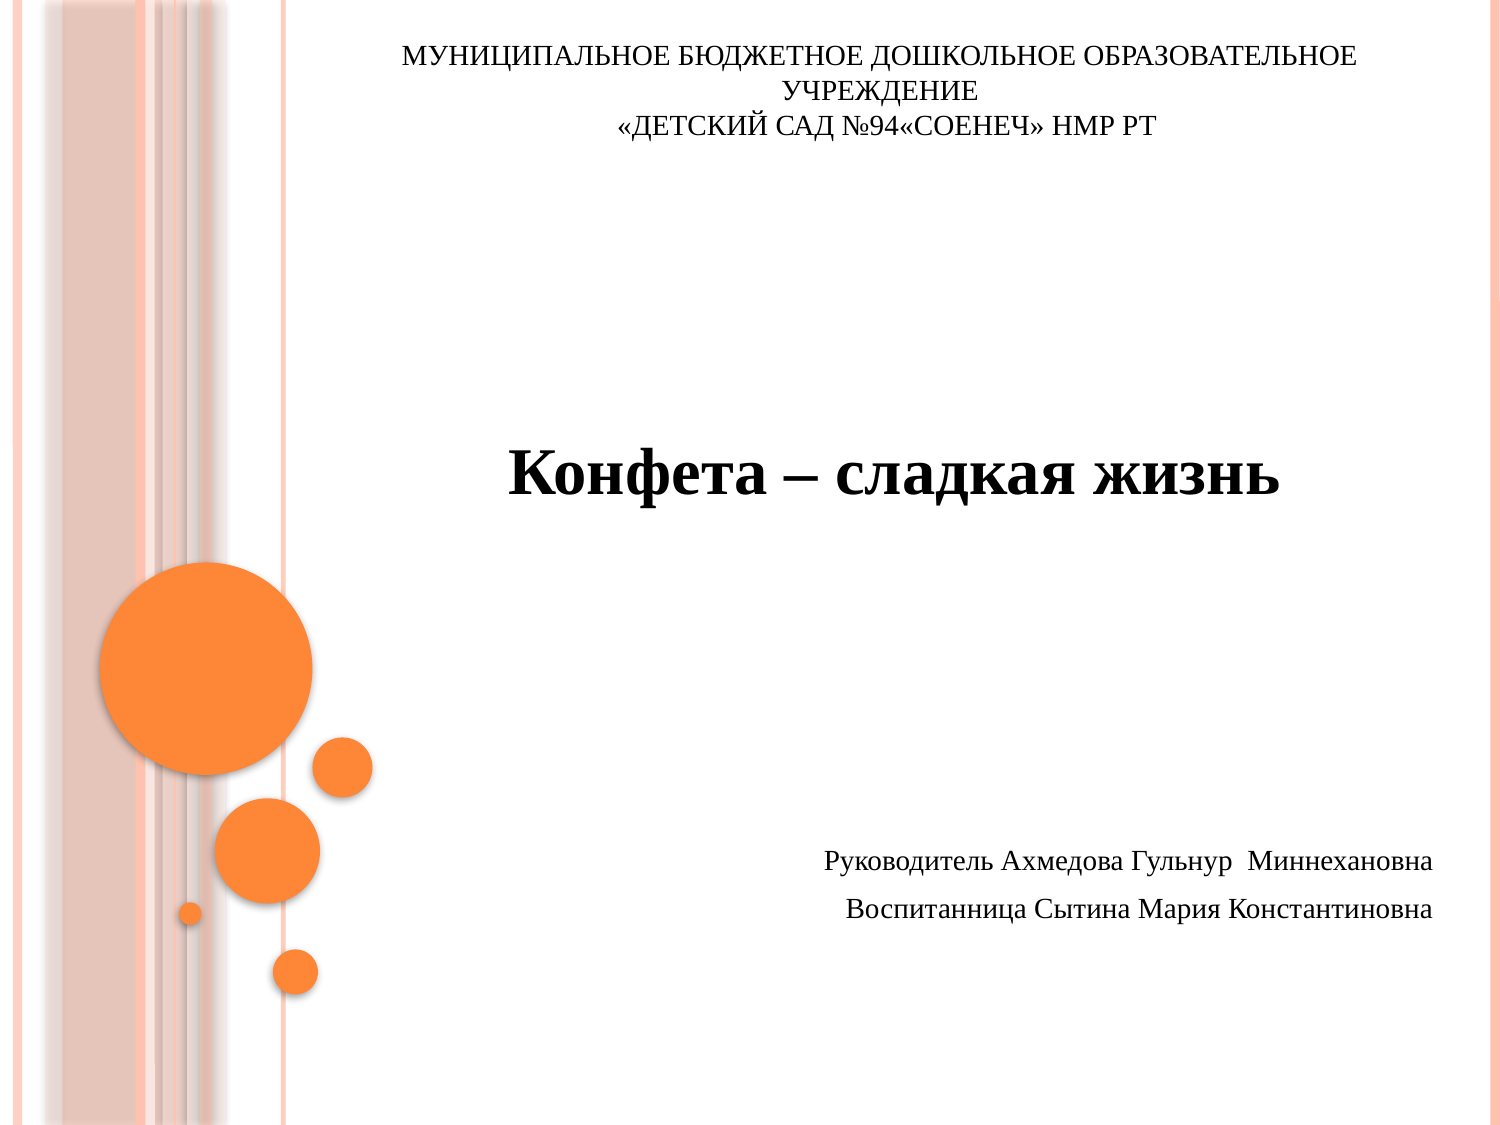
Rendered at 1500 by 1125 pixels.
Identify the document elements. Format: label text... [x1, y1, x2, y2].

title Муниципальное бюджетное дошкольное образовательное учреждение «Детский сад №94«Соенеч» НМР РТ [312, 54, 1447, 149]
subtitle Руководитель Ахмедова Гульнур Миннехановна Воспитанница Сытина Мария Константиновна [809, 834, 1459, 1083]
text_box Конфета – сладкая жизнь [493, 420, 1297, 516]
